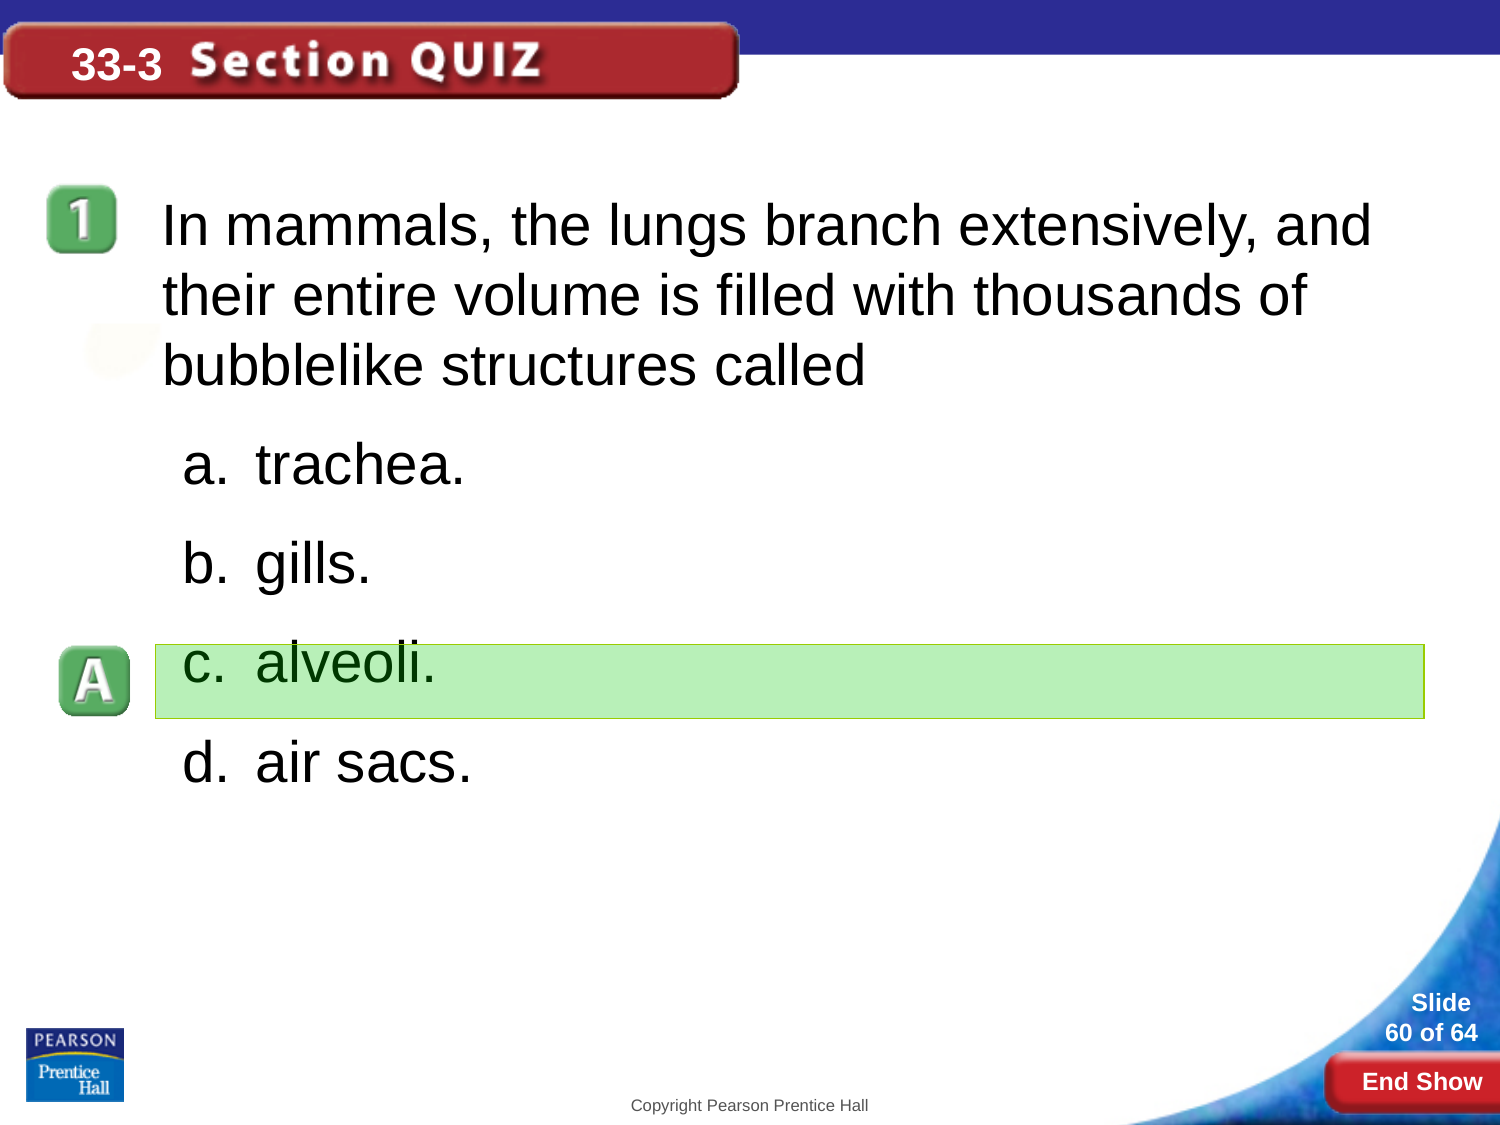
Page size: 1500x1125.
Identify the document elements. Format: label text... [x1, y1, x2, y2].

picture [0, 0, 1500, 1125]
picture [49, 639, 146, 725]
title 33-3 [2, 26, 179, 98]
list In mammals, the lungs branch extensively, and their entire volume is filled with thousands of bubblelike structures called trachea. gills. alveoli. air sacs. [44, 179, 1440, 888]
picture [39, 178, 132, 262]
footer Copyright Pearson Prentice Hall [512, 1087, 988, 1113]
text_box [155, 644, 1424, 719]
